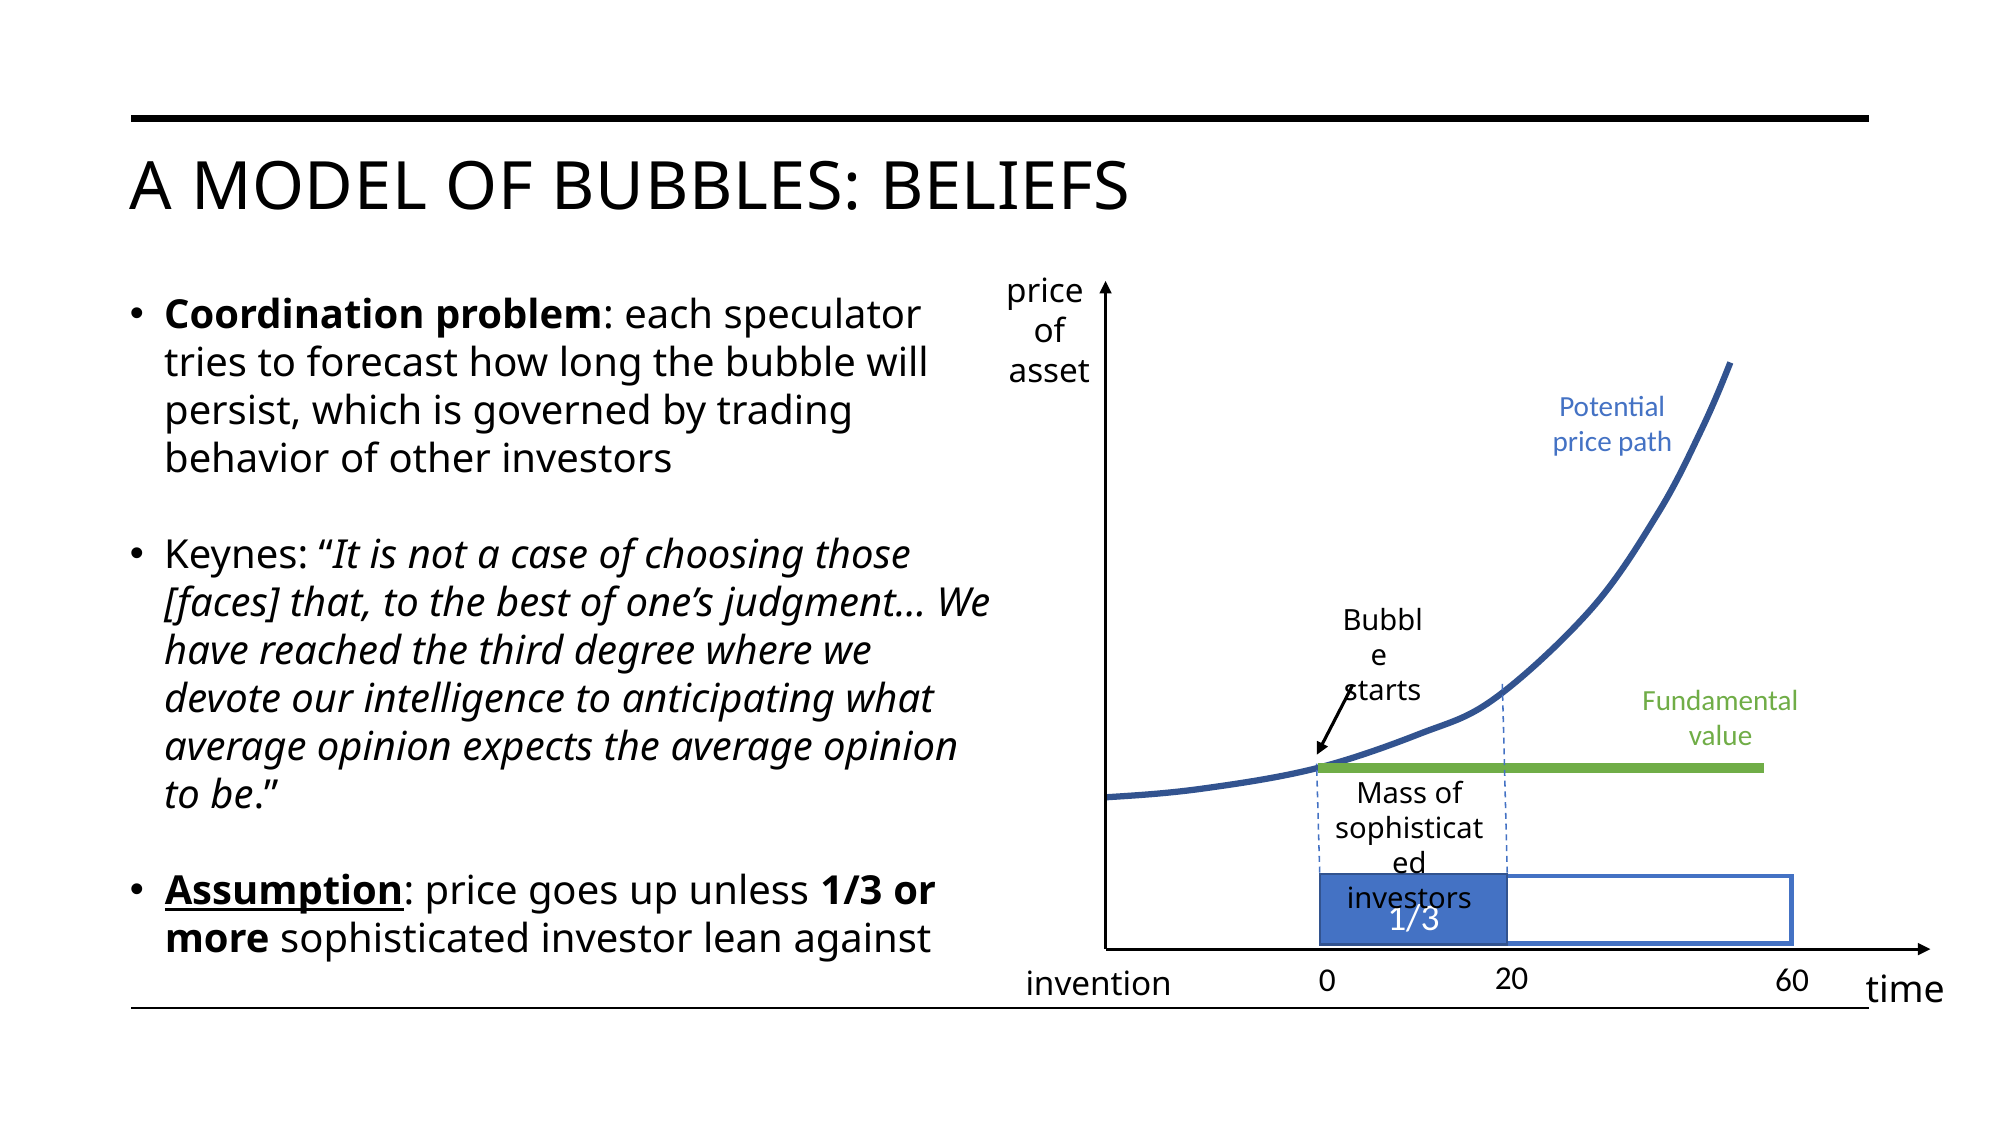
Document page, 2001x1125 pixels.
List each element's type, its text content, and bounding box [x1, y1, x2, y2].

list Coordination problem: each speculator tries to forecast how long the bubble will persist, which is governed by trading behavior of other investors Keynes: “It is not a case of choosing those [faces] that, to the best of one’s judgment… We have reached the third degree where we devote our intelligence to anticipating what average opinion expects the average opinion to be.” Assumption: price goes up unless 1/3 or more sophisticated investor lean against [114, 281, 1014, 973]
text_box invention [1018, 954, 1105, 1010]
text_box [1105, 280, 1957, 1012]
title A model of bubbles: beliefs [114, 135, 1869, 220]
text_box price of asset [989, 262, 1110, 397]
